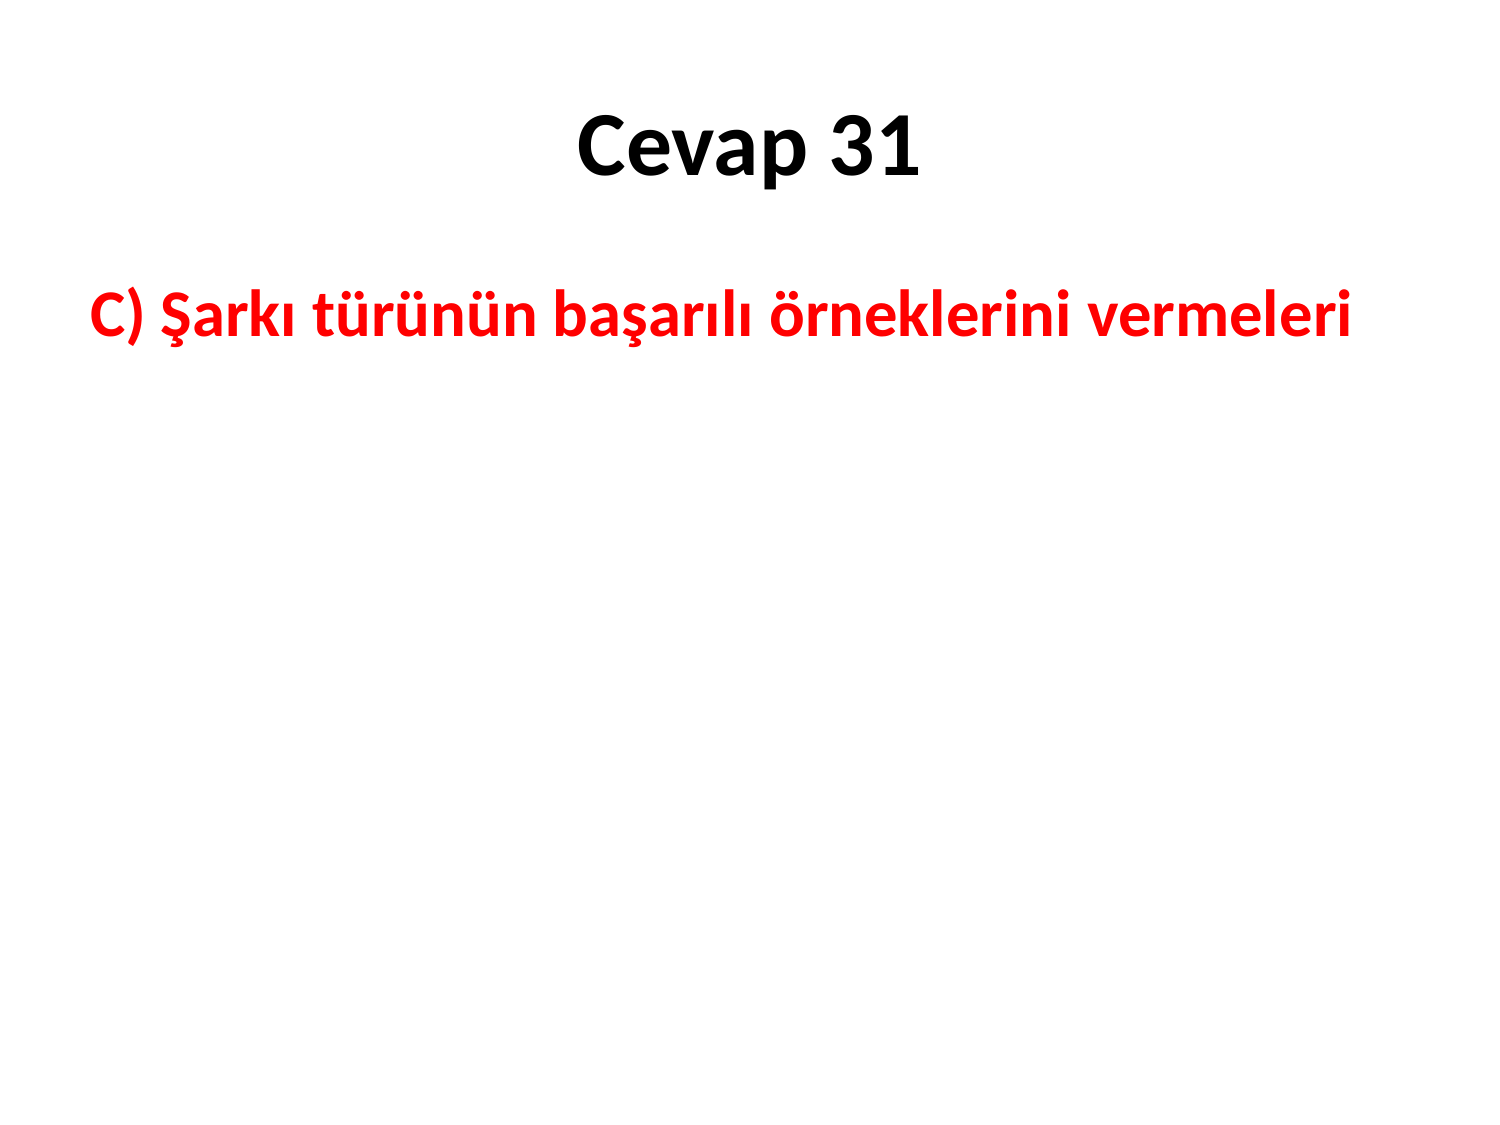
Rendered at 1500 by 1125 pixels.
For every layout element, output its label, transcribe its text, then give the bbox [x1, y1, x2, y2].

list C) Şarkı türünün başarılı örneklerini vermeleri [75, 262, 1425, 1005]
title Cevap 31 [75, 45, 1425, 233]
